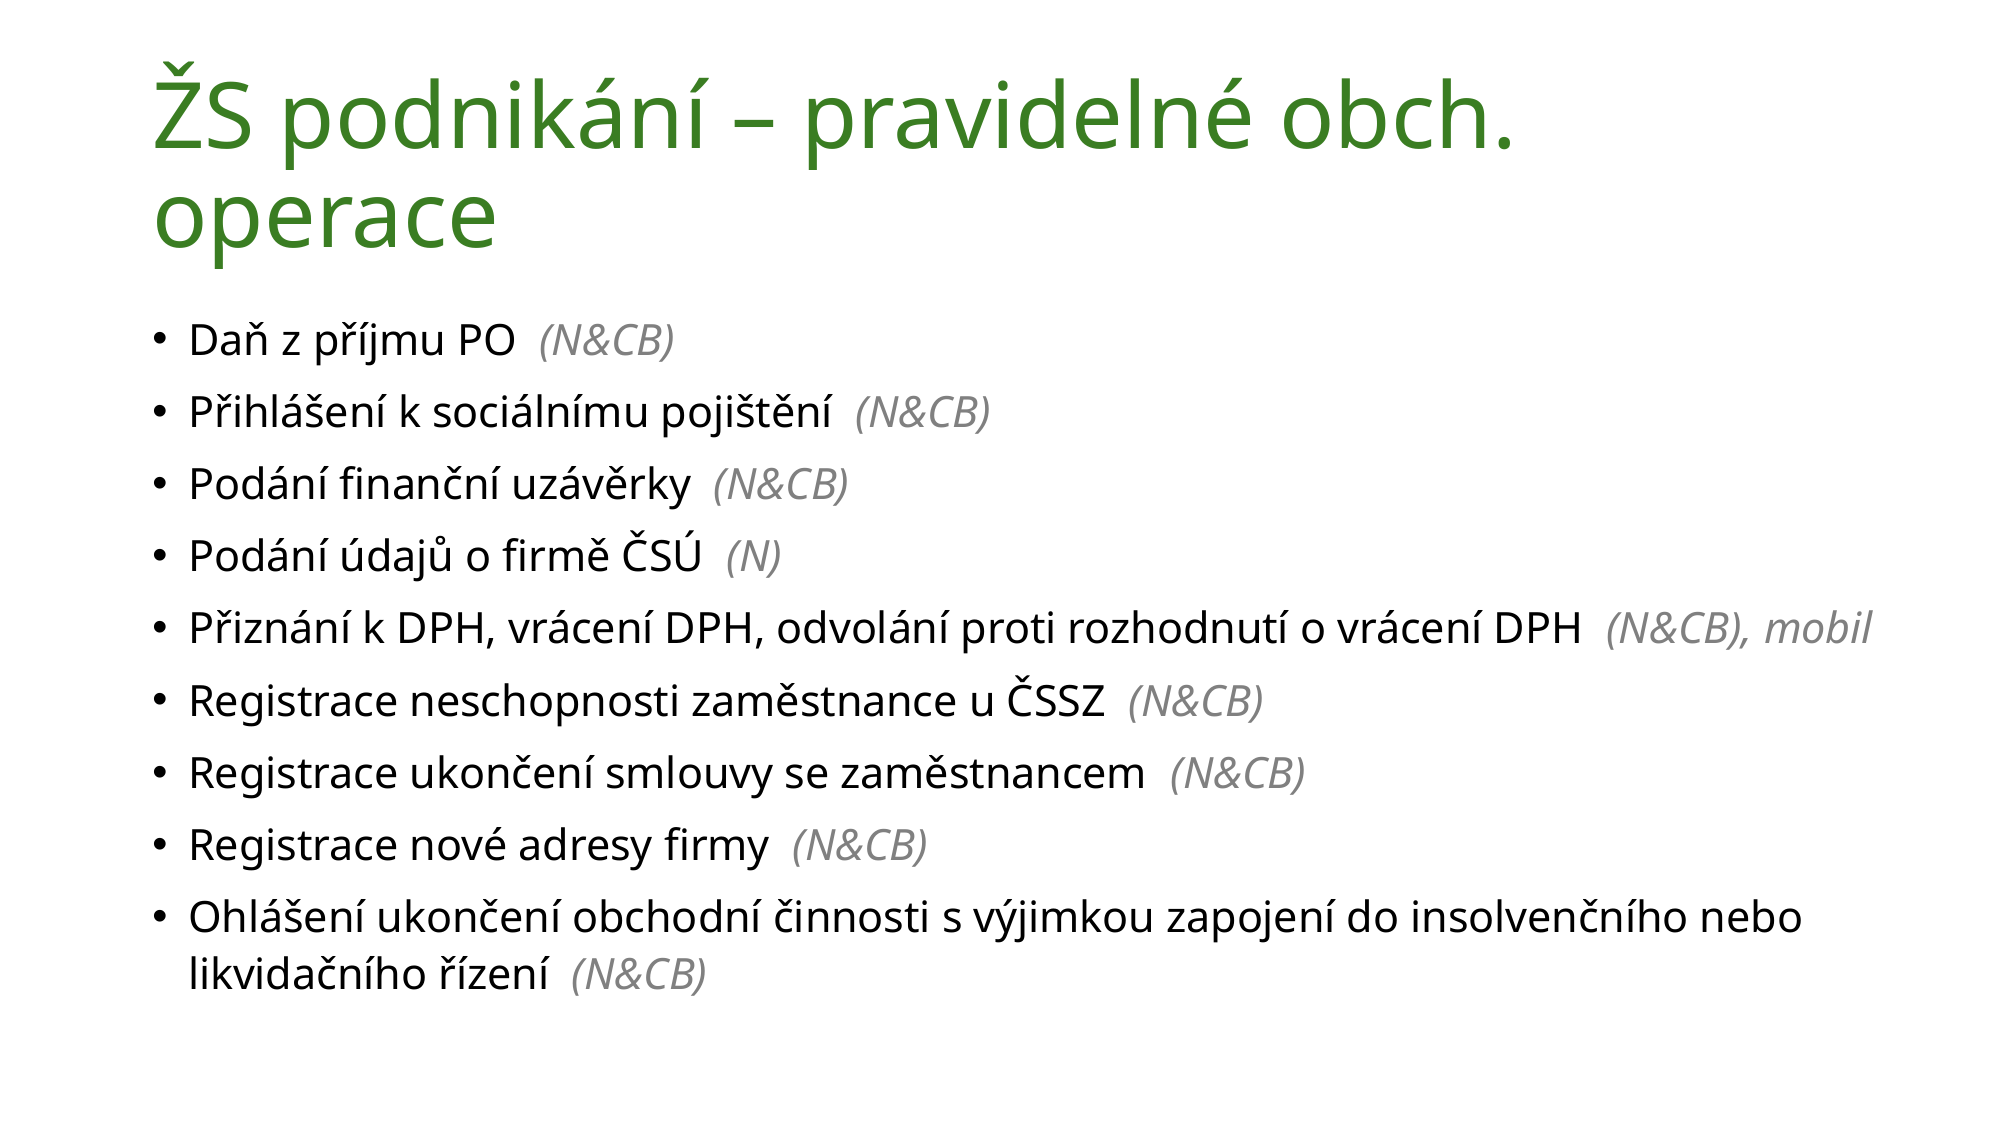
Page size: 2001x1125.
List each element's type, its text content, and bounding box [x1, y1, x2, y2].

list Daň z příjmu PO (N&CB) Přihlášení k sociálnímu pojištění (N&CB) Podání finanční uzávěrky (N&CB) Podání údajů o firmě ČSÚ (N) Přiznání k DPH, vrácení DPH, odvolání proti rozhodnutí o vrácení DPH (N&CB), mobil Registrace neschopnosti zaměstnance u ČSSZ (N&CB) Registrace ukončení smlouvy se zaměstnancem (N&CB) Registrace nové adresy firmy (N&CB) Ohlášení ukončení obchodní činnosti s výjimkou zapojení do insolvenčního nebo likvidačního řízení (N&CB) [137, 299, 1944, 1014]
title ŽS podnikání – pravidelné obch. operace [137, 59, 1863, 278]
